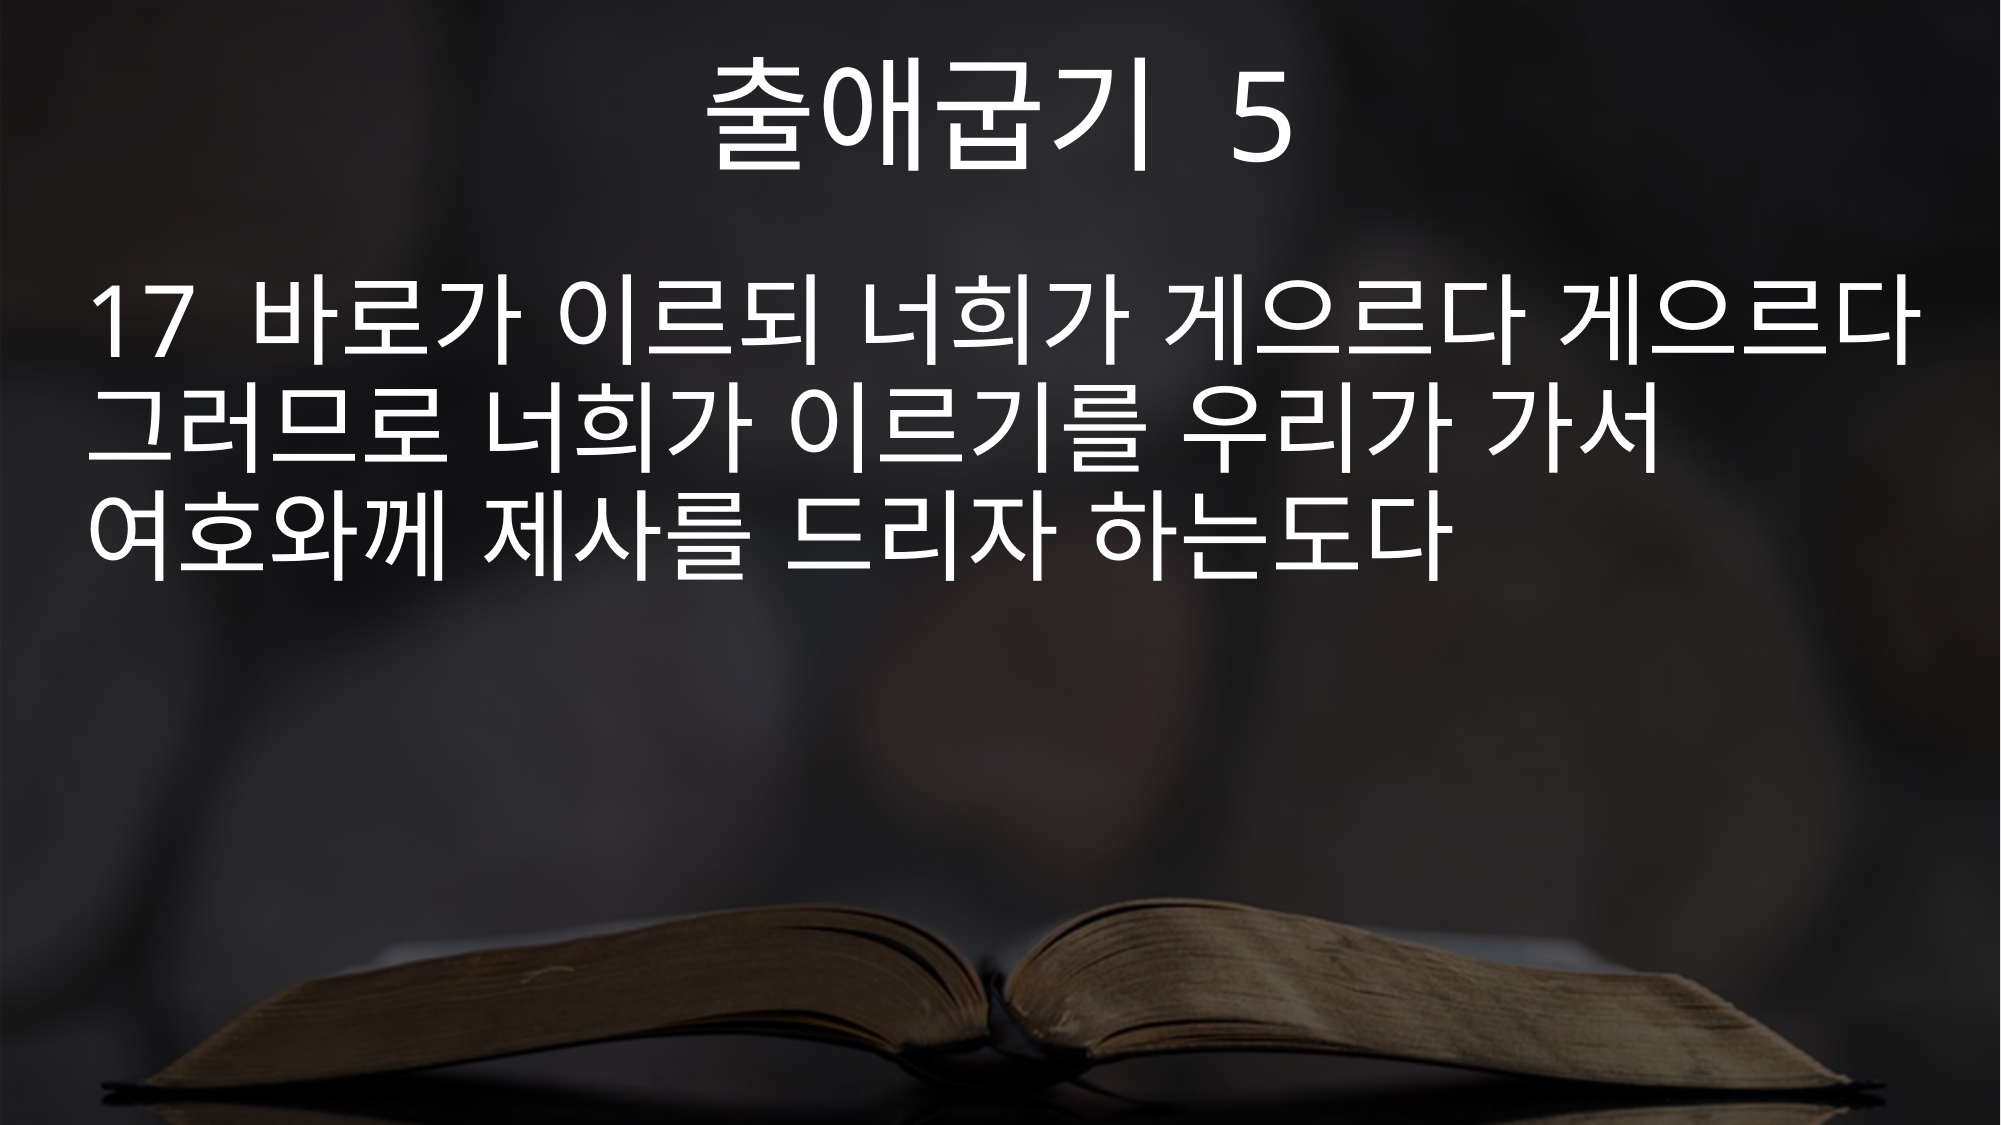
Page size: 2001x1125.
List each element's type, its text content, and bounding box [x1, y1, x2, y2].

picture [0, 0, 2001, 1125]
list 17 바로가 이르되 너희가 게으르다 게으르다 그러므로 너희가 이르기를 우리가 가서 여호와께 제사를 드리자 하는도다 [69, 263, 1953, 423]
footer 출애굽기 5 [0, 32, 2000, 192]
